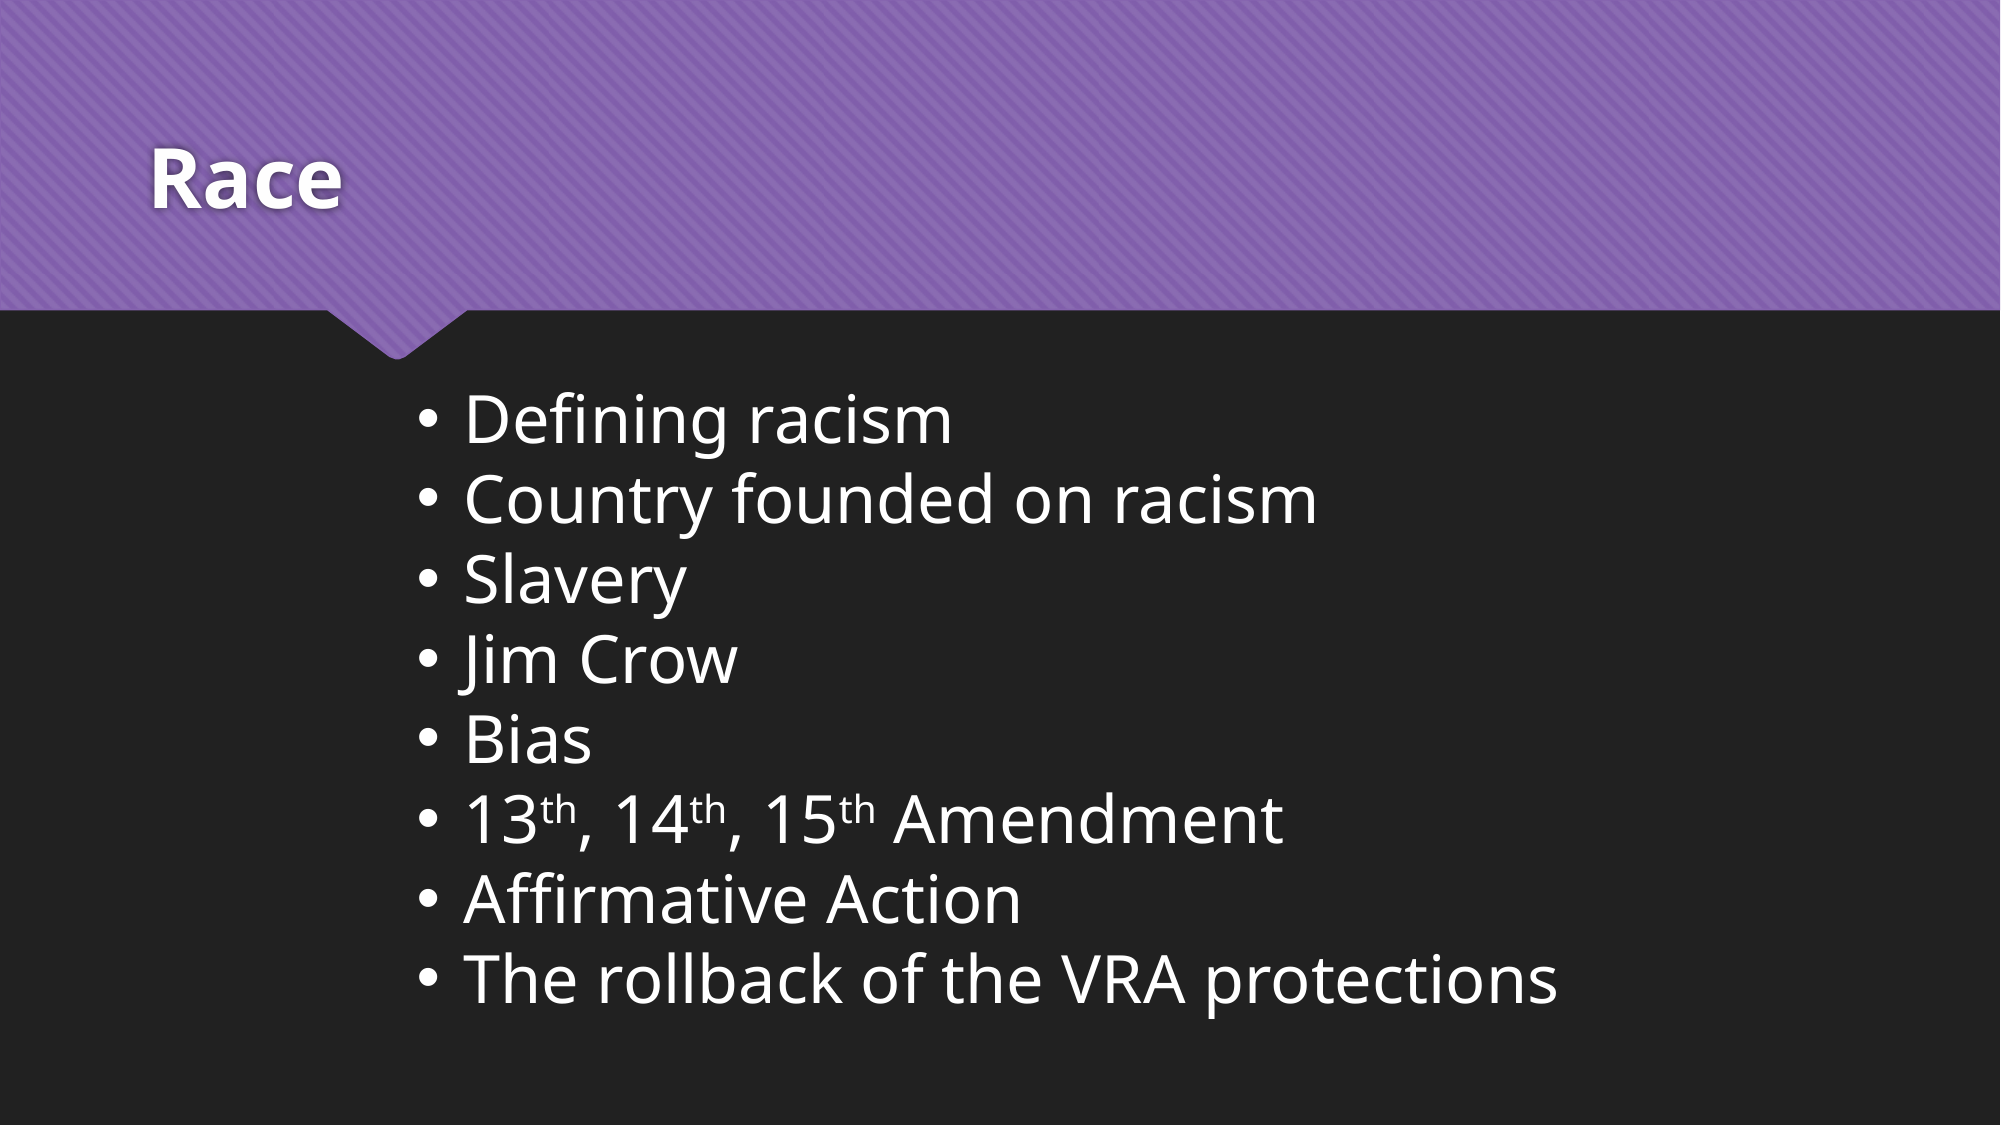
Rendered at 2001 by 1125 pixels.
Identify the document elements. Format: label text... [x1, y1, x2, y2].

title Race [132, 73, 1868, 233]
text_box Defining racism Country founded on racism Slavery Jim Crow Bias 13th, 14th, 15th Amendment Affirmative Action The rollback of the VRA protections [401, 369, 1708, 1024]
